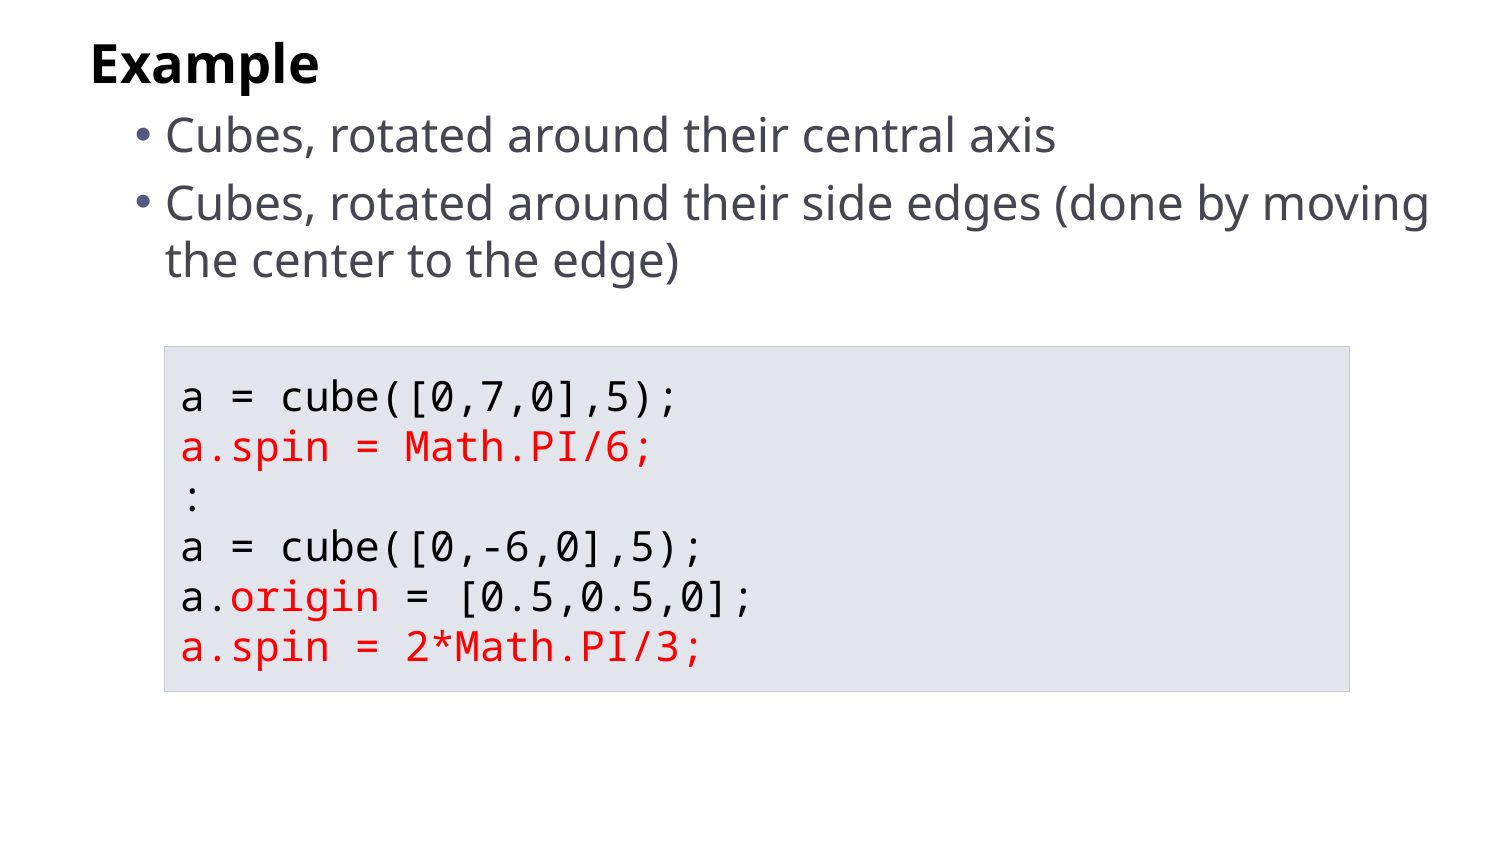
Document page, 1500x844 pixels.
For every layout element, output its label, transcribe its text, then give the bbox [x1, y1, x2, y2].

list Example Cubes, rotated around their central axis Cubes, rotated around their side edges (done by moving the center to the edge) [75, 21, 1475, 835]
text_box a = cube([0,7,0],5); a.spin = Math.PI/6; : a = cube([0,-6,0],5); a.origin = [0.5,0.5,0]; a.spin = 2*Math.PI/3; [164, 346, 1350, 692]
